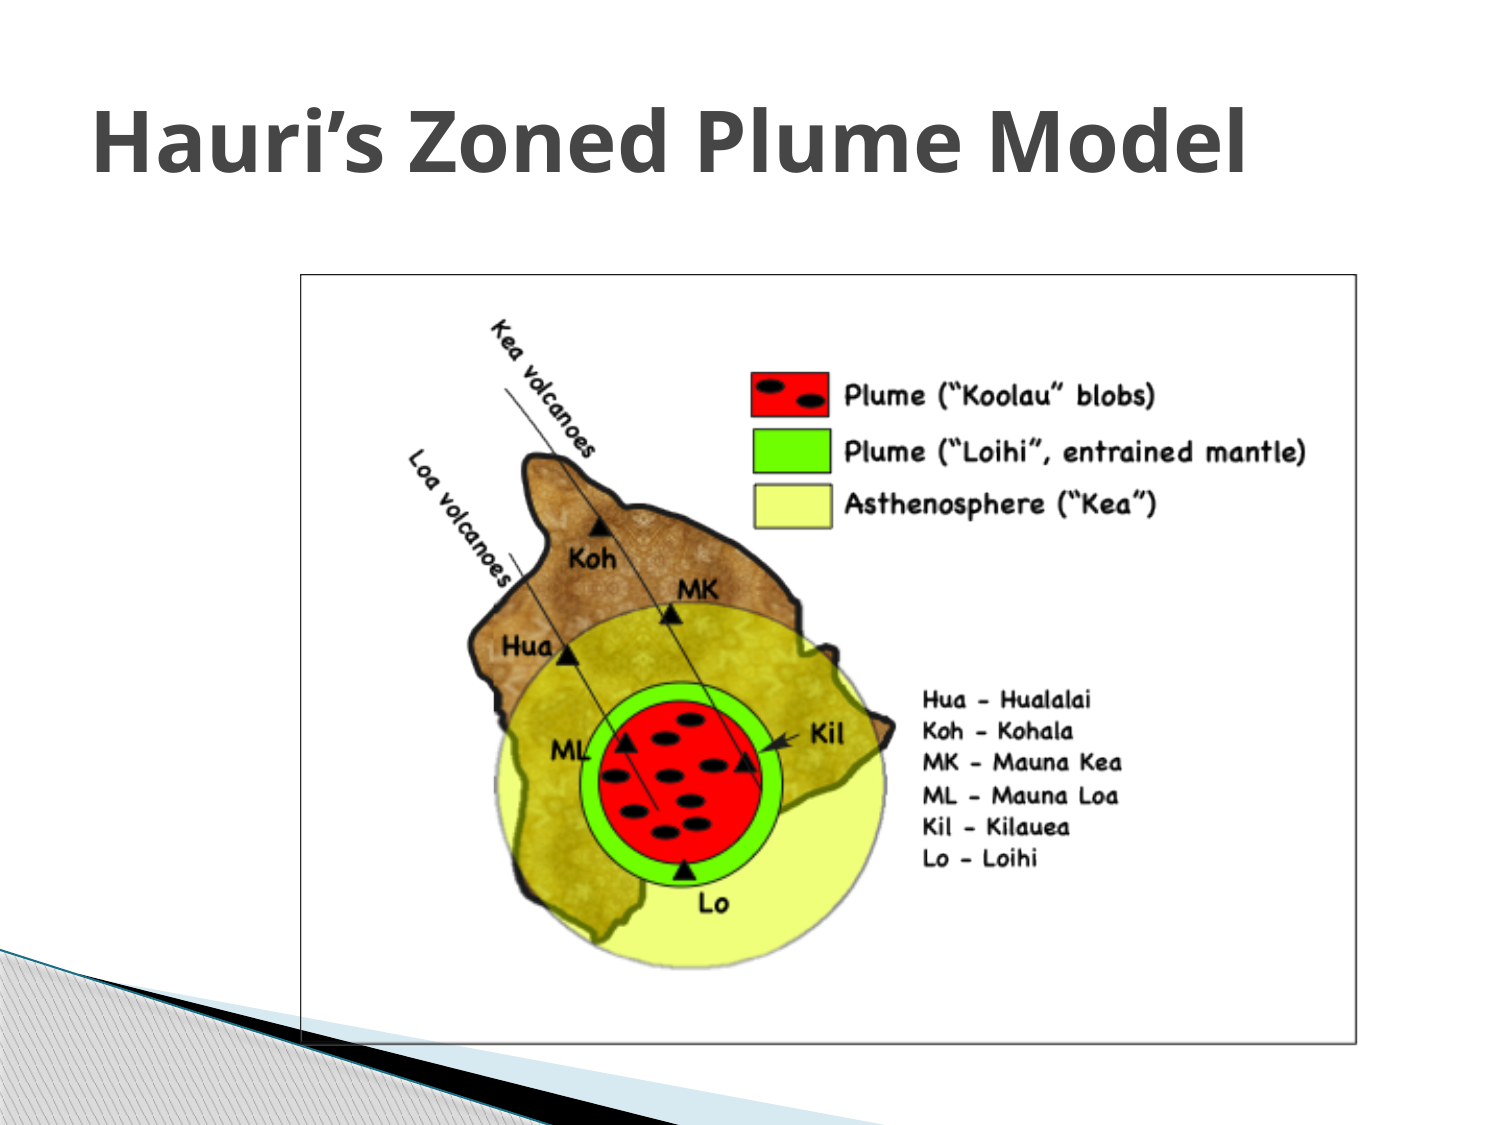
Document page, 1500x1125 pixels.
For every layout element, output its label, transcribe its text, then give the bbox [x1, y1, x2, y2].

title Hauri’s Zoned Plume Model [75, 45, 1425, 233]
picture [300, 274, 1360, 1048]
